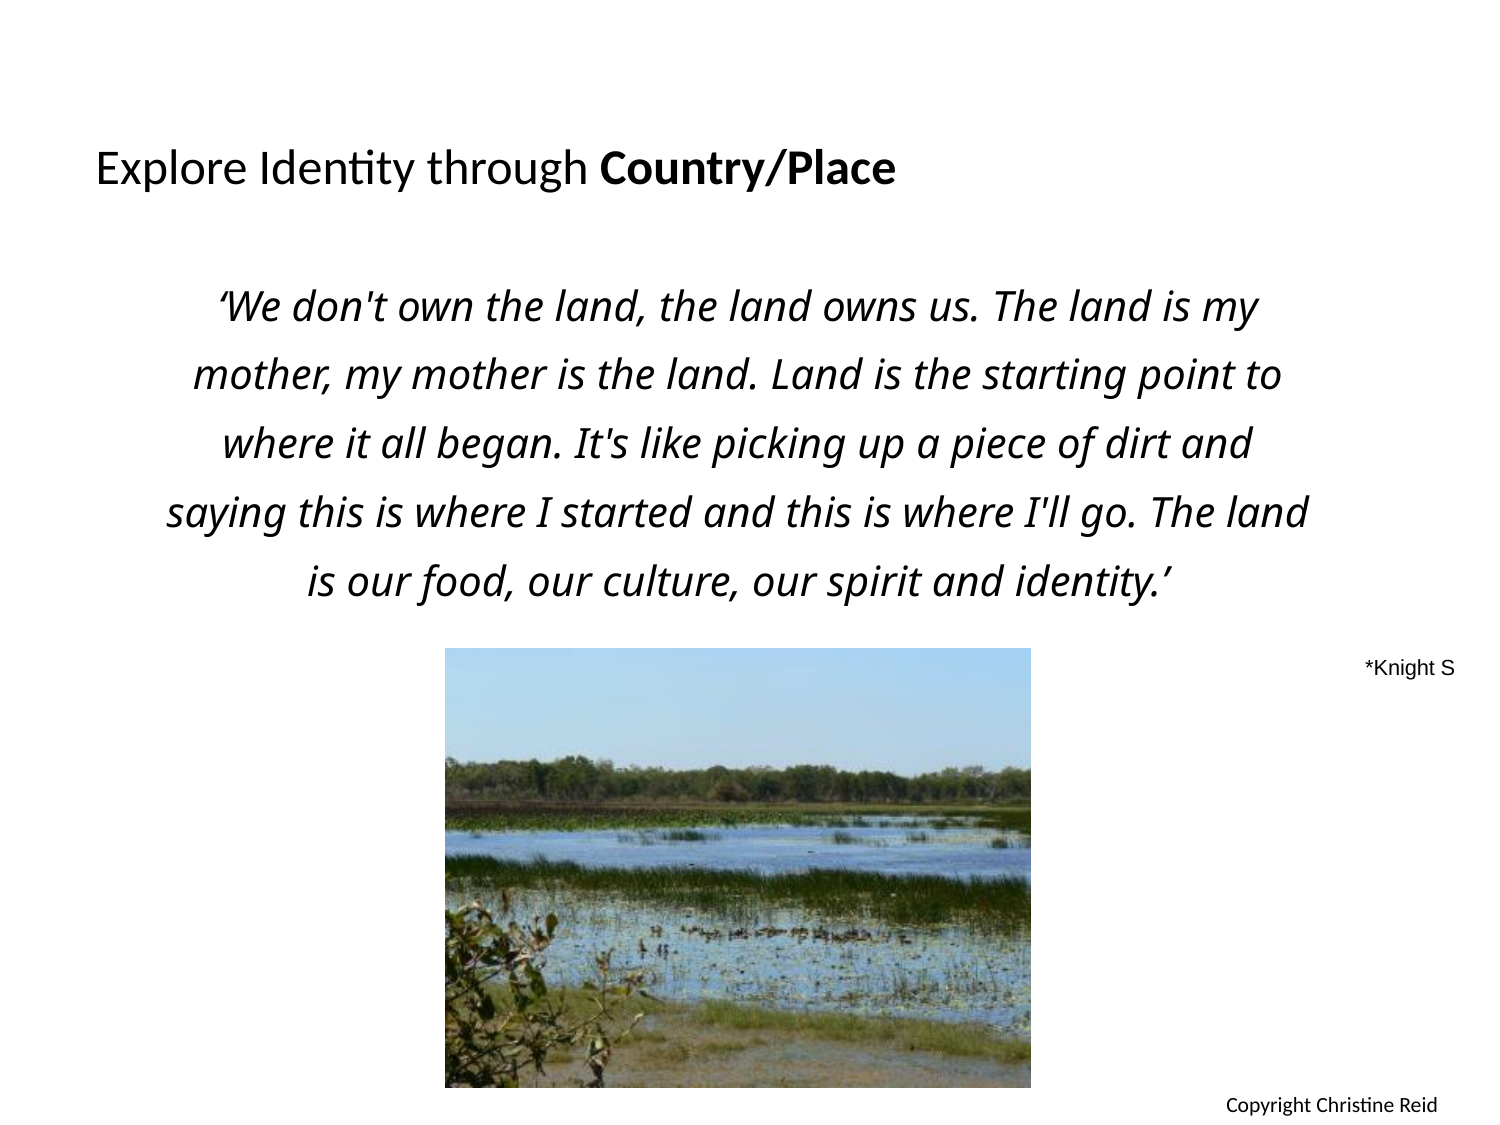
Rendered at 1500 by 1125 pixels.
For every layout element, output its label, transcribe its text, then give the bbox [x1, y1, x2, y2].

picture [445, 648, 1031, 1088]
text_box *Knight S [395, 646, 1471, 688]
title Explore Identity through Country/Place [29, 116, 963, 213]
text_box ‘We don't own the land, the land owns us. The land is my mother, my mother is the land. Land is the starting point to where it all began. It's like picking up a piece of dirt and saying this is where I started and this is where I'll go. The land is our food, our culture, our spirit and identity.’ [147, 253, 1329, 612]
text_box Copyright Christine Reid [1211, 1058, 1454, 1125]
